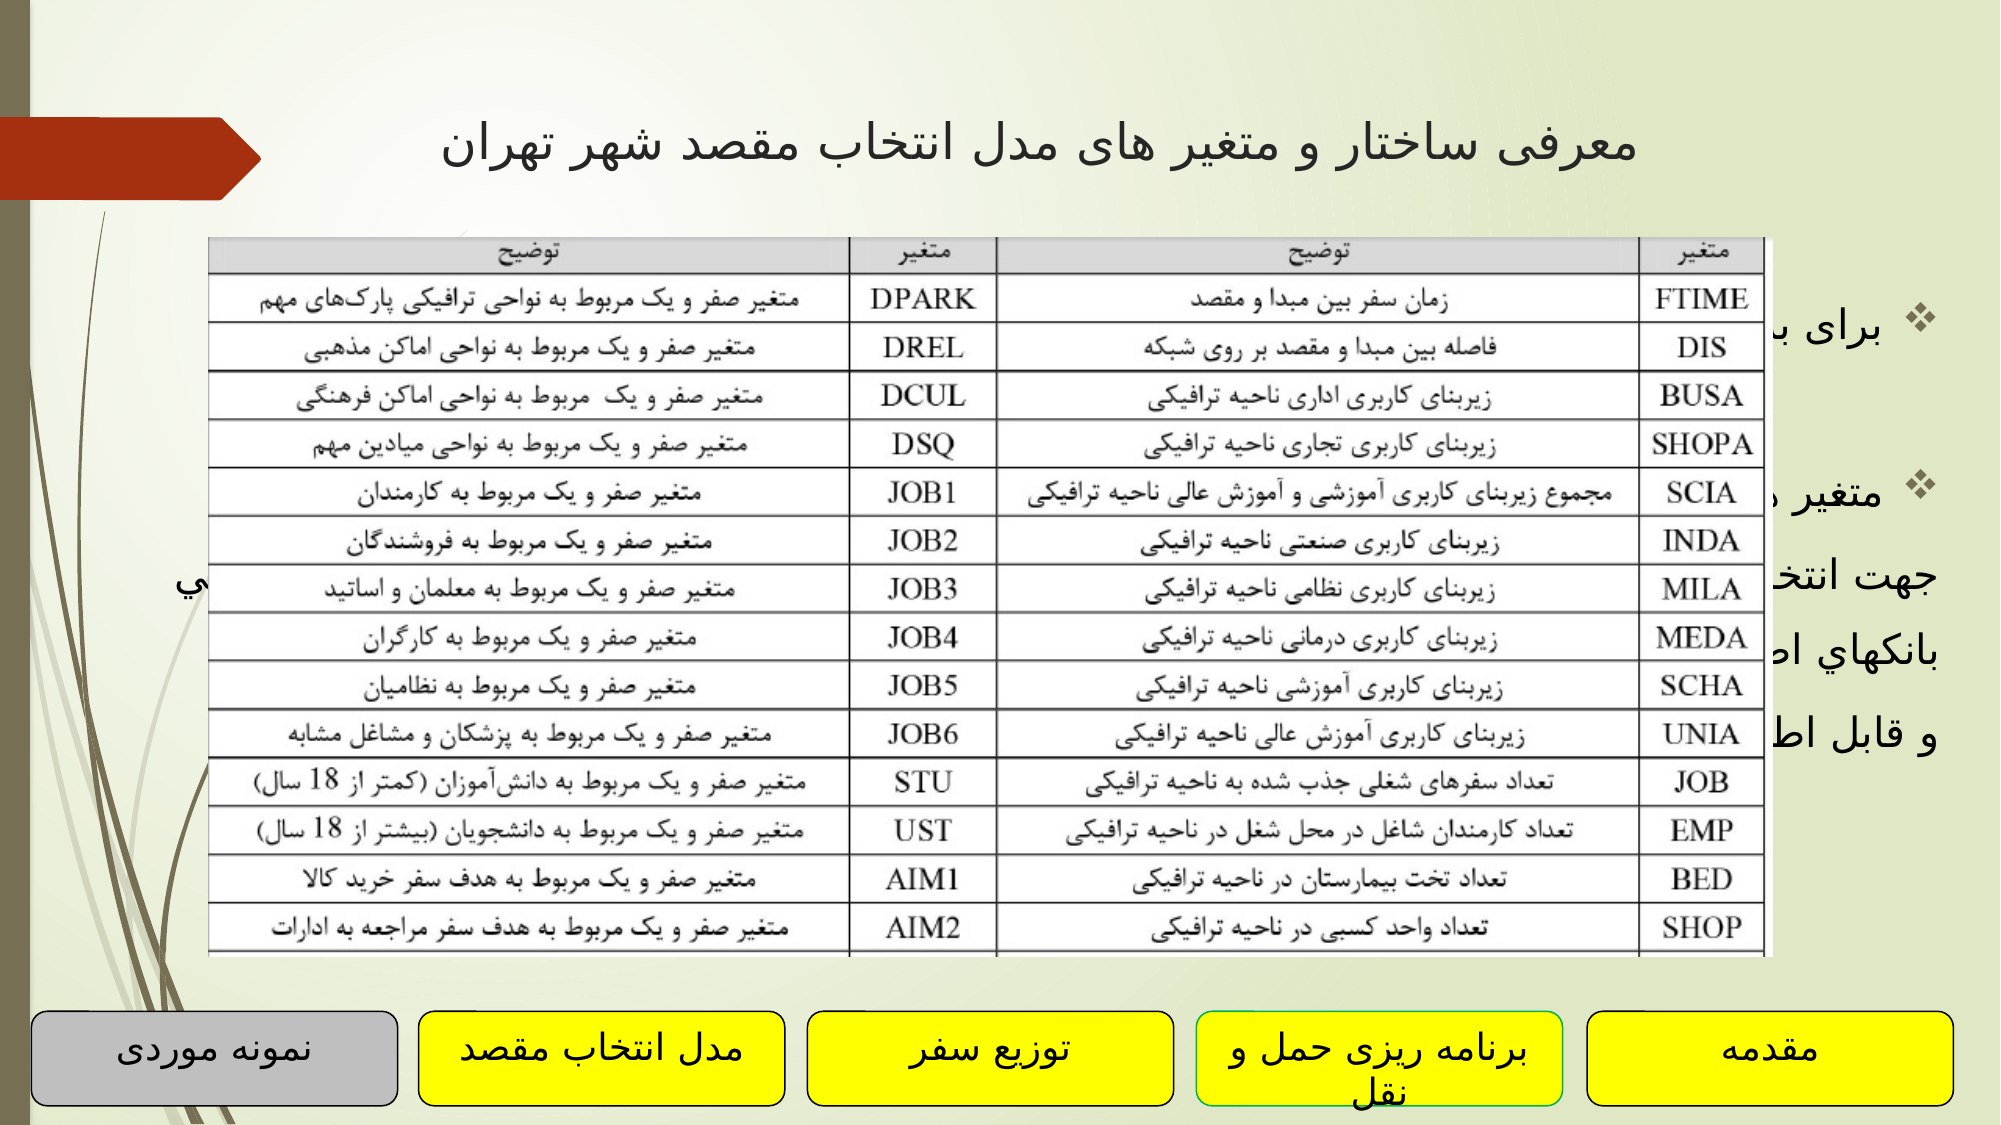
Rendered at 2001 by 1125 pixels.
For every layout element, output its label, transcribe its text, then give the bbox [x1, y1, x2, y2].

text_box مقدمه [1587, 1011, 1954, 1106]
text_box توزیع سفر [807, 1011, 1174, 1106]
text_box برنامه ریزی حمل و نقل [1196, 1011, 1563, 1106]
text_box نمونه موردی [31, 1011, 398, 1106]
title معرفی ساختار و متغیر های مدل انتخاب مقصد شهر تهران [425, 102, 1888, 313]
picture [208, 237, 1773, 957]
text_box مدل انتخاب مقصد [418, 1011, 785, 1106]
